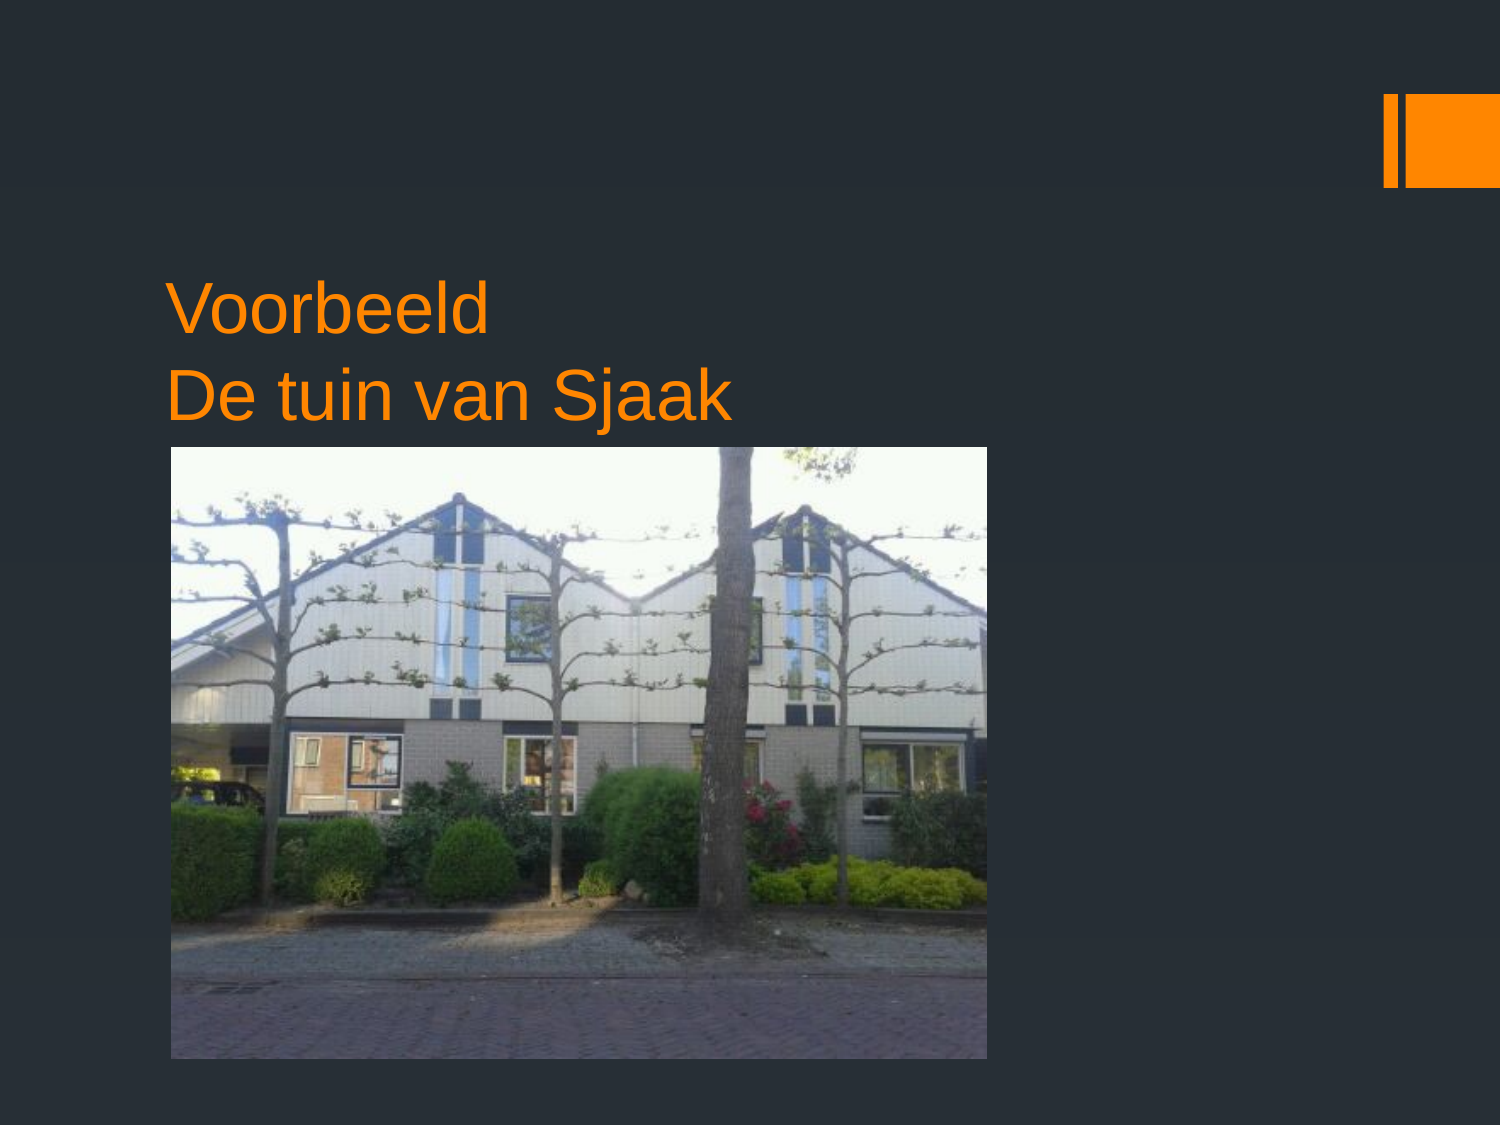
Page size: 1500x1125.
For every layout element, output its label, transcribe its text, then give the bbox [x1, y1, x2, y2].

picture [170, 446, 987, 1060]
title Voorbeeld De tuin van Sjaak [150, 253, 1350, 443]
